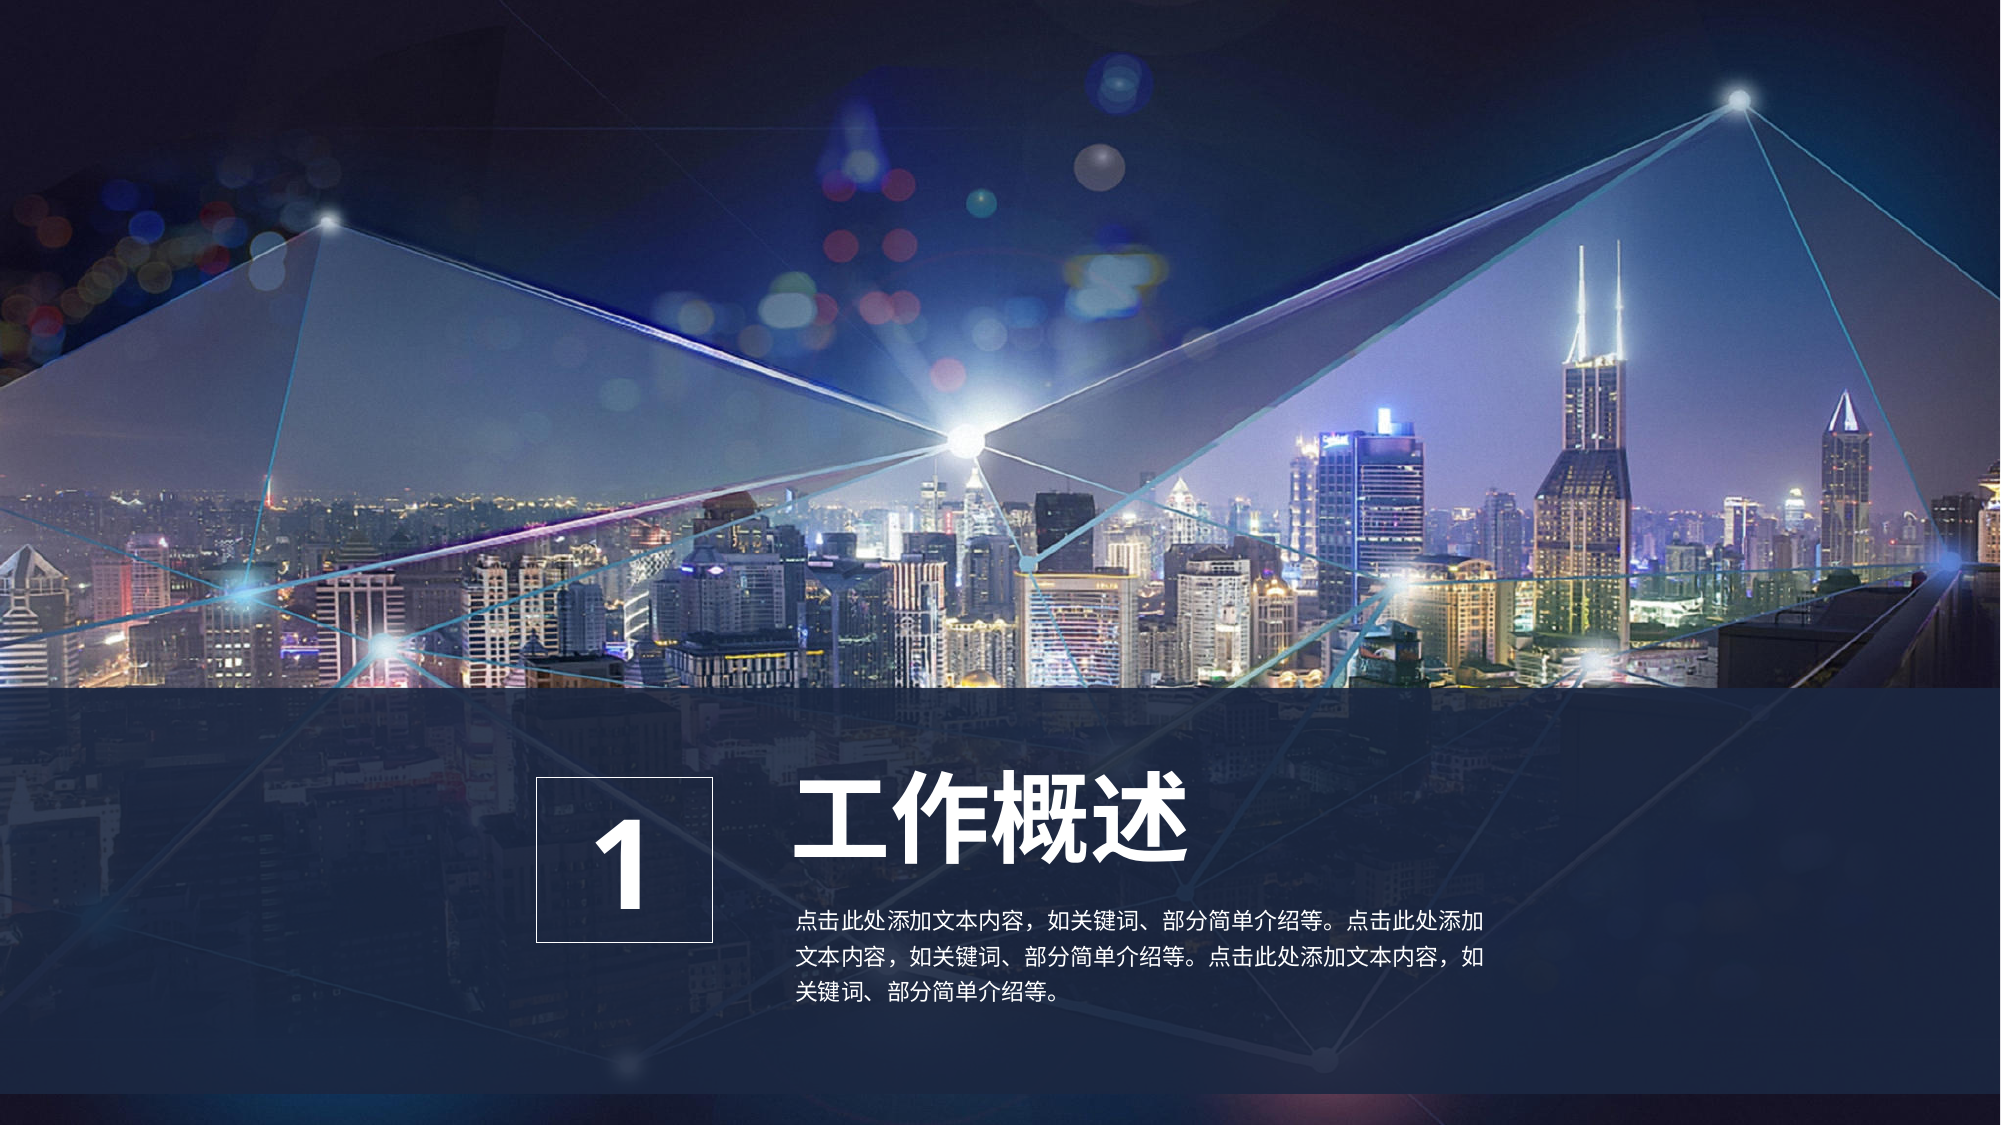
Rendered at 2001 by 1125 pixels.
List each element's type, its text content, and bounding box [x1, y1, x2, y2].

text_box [773, 748, 1501, 1015]
picture [0, 0, 2001, 1125]
text_box [0, 687, 2000, 1095]
text_box 1 [536, 777, 713, 943]
